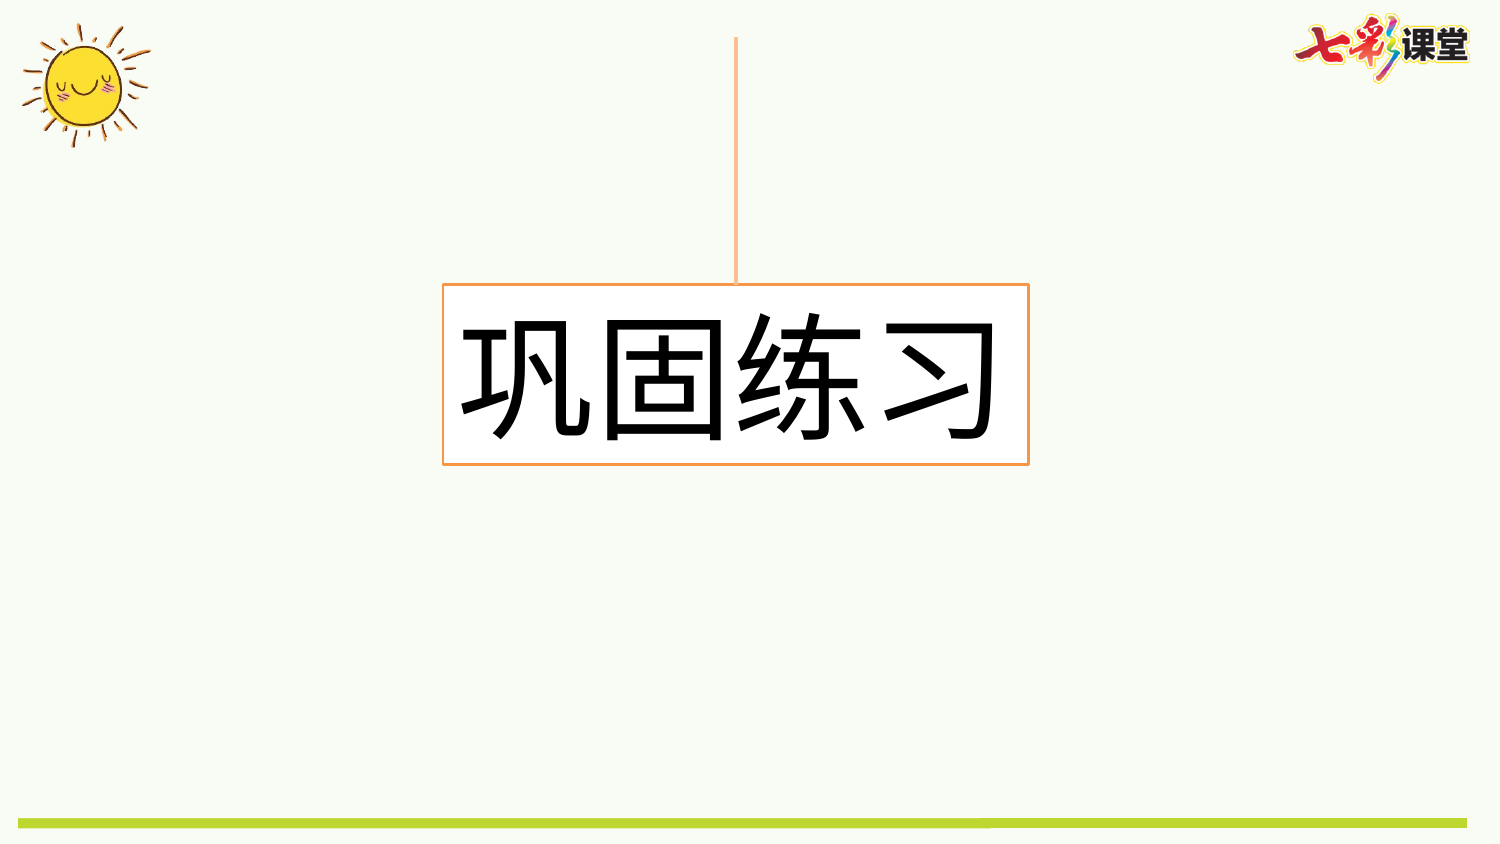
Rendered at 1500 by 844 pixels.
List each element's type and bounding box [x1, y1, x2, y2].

picture [18, 771, 1467, 844]
picture [0, 0, 173, 172]
text_box [442, 0, 1029, 467]
picture [1291, 9, 1472, 87]
